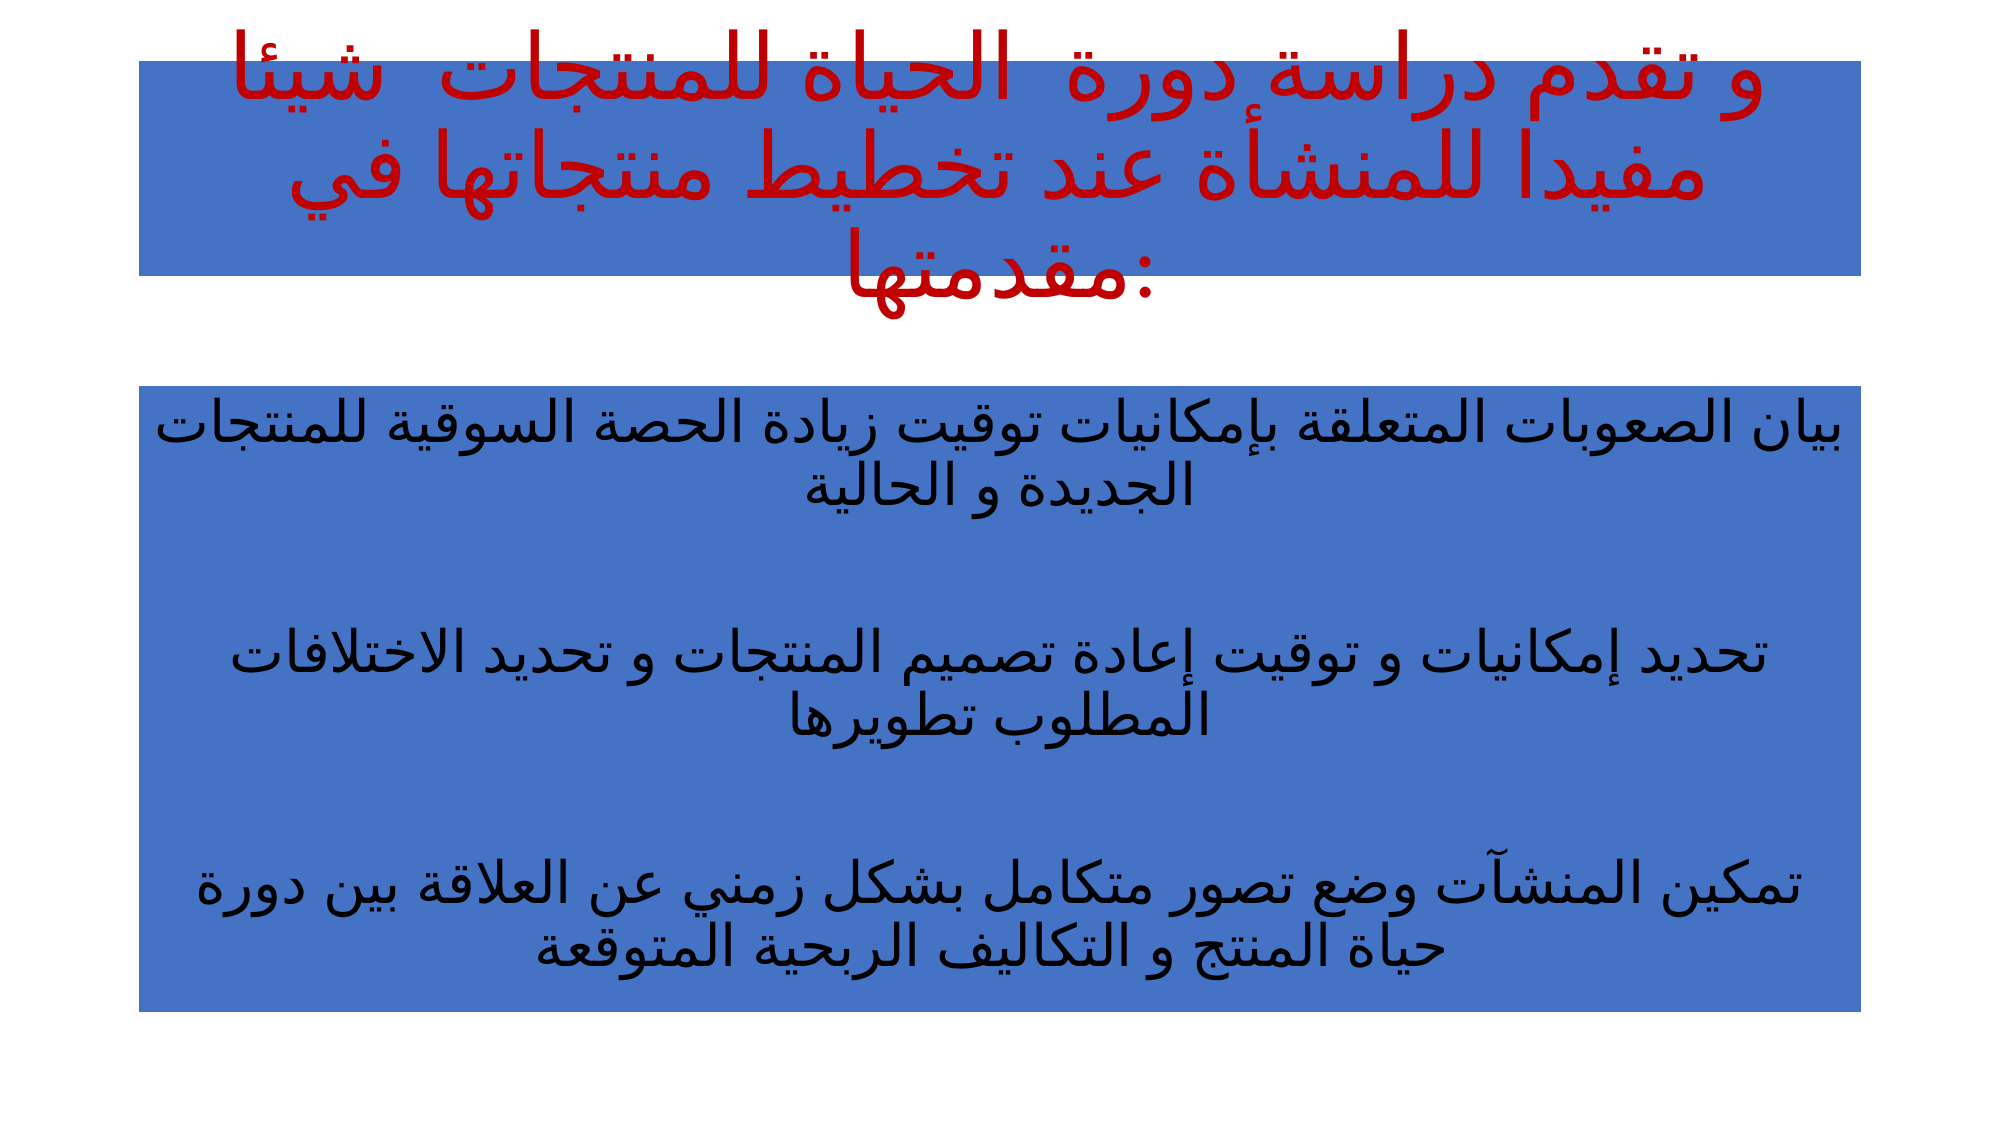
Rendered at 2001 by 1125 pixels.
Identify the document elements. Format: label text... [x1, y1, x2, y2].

title و تقدم دراسة دورة الحياة للمنتجات شيئا مفيدا للمنشأة عند تخطيط منتجاتها في مقدمتها: [136, 58, 1864, 279]
list بيان الصعوبات المتعلقة بإمكانيات توقيت زيادة الحصة السوقية للمنتجات الجديدة و الحالية تحديد إمكانيات و توقيت إعادة تصميم المنتجات و تحديد الاختلافات المطلوب تطويرها تمكين المنشآت وضع تصور متكامل بشكل زمني عن العلاقة بين دورة حياة المنتج و التكاليف الربحية المتوقعة [136, 383, 1864, 1015]
